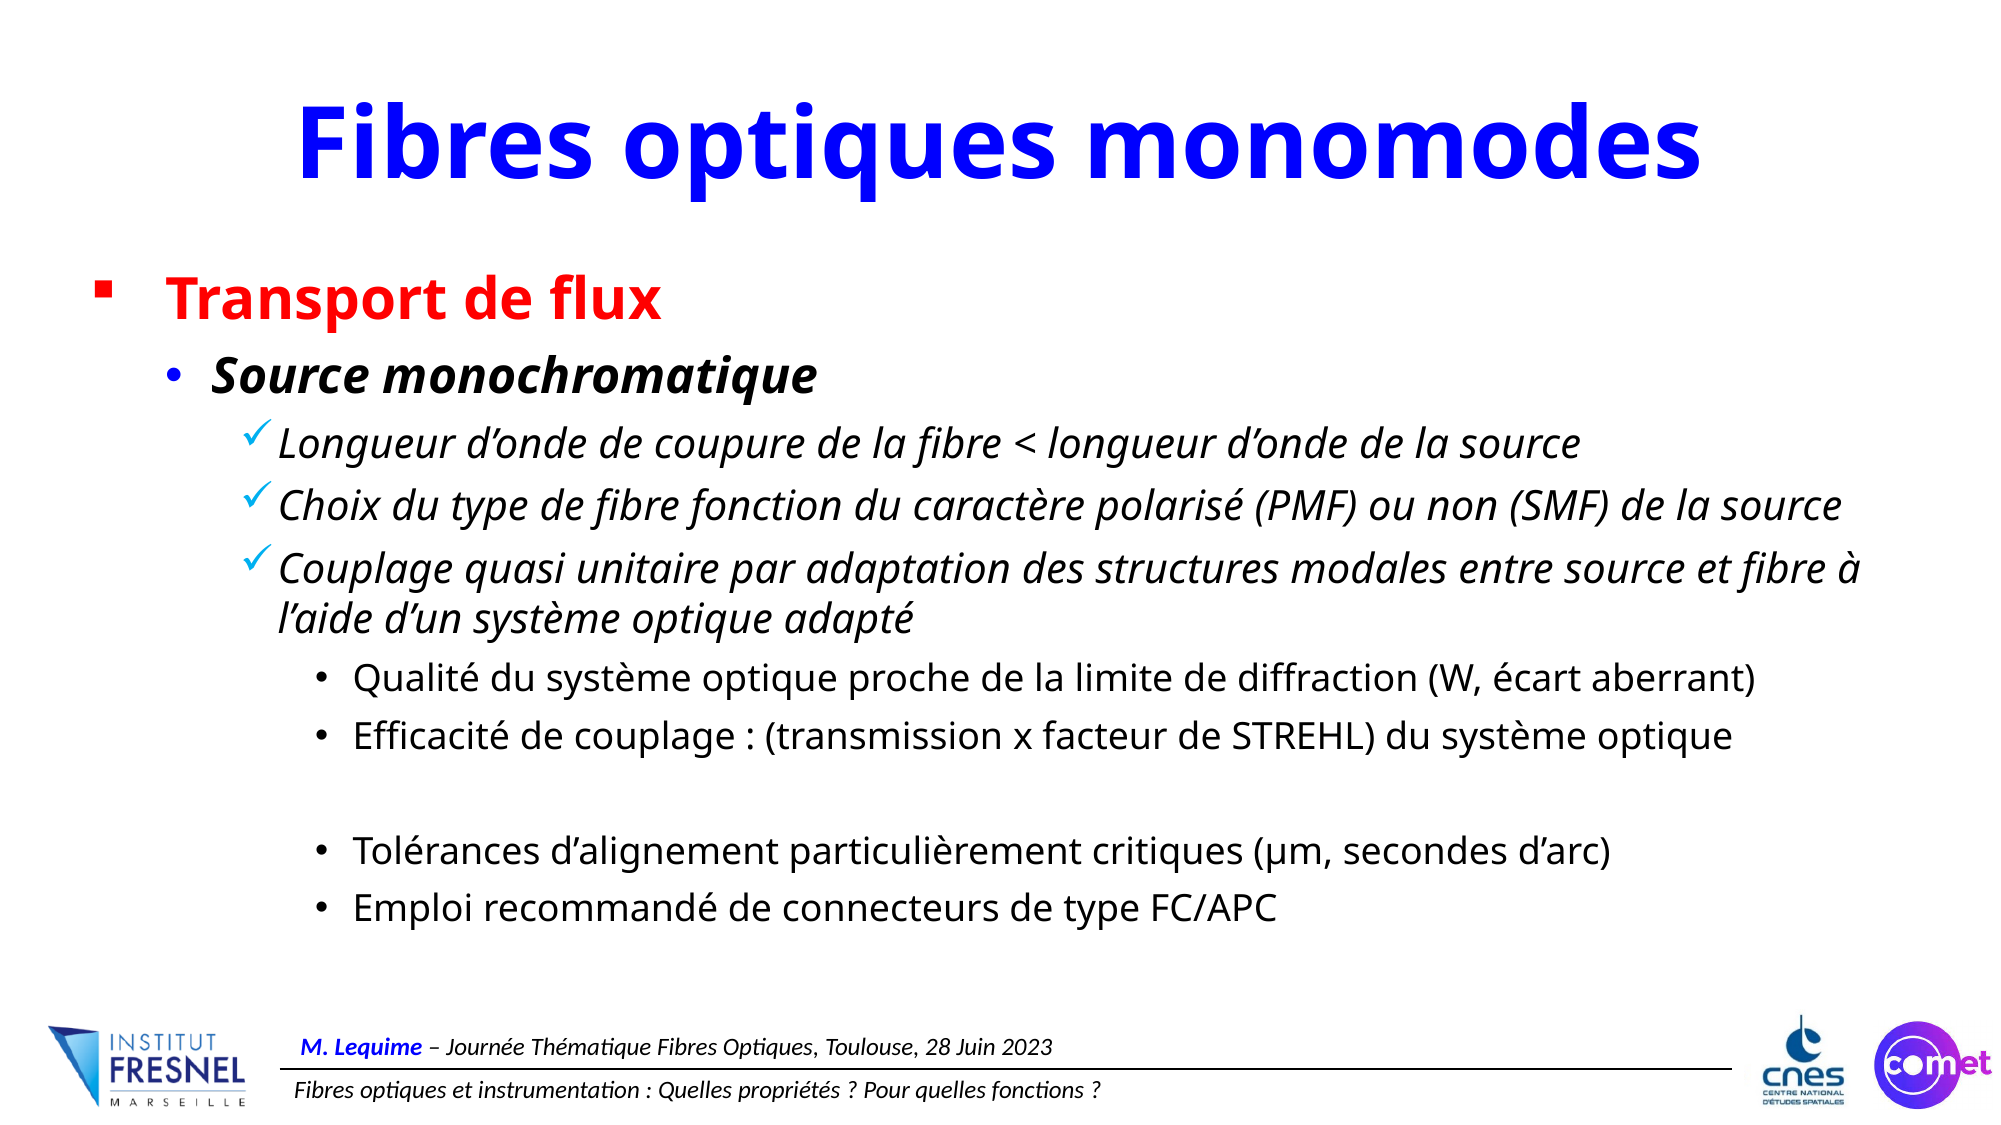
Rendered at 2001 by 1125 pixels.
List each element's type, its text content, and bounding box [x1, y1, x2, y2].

title Fibres optiques monomodes [99, 45, 1900, 233]
picture [1873, 1020, 1993, 1110]
picture [1744, 1009, 1857, 1122]
picture [43, 1021, 250, 1111]
